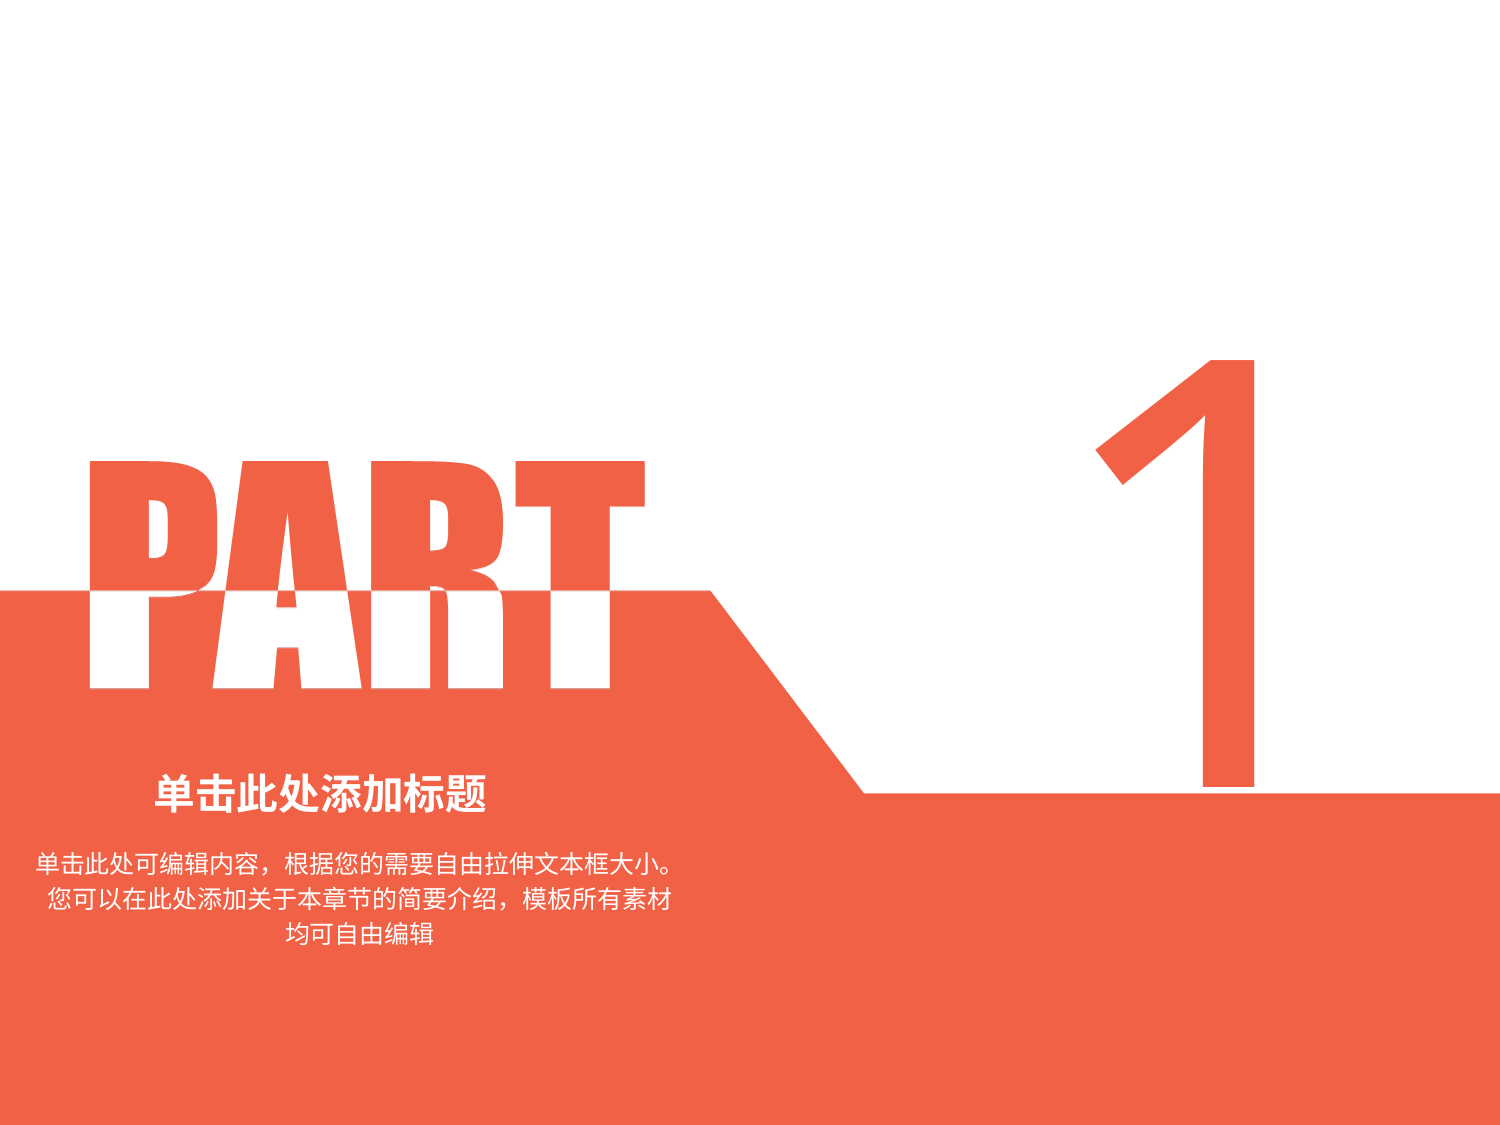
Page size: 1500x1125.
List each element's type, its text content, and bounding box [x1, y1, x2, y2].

text_box 1 [1027, 182, 1369, 460]
picture [0, 461, 1500, 1125]
